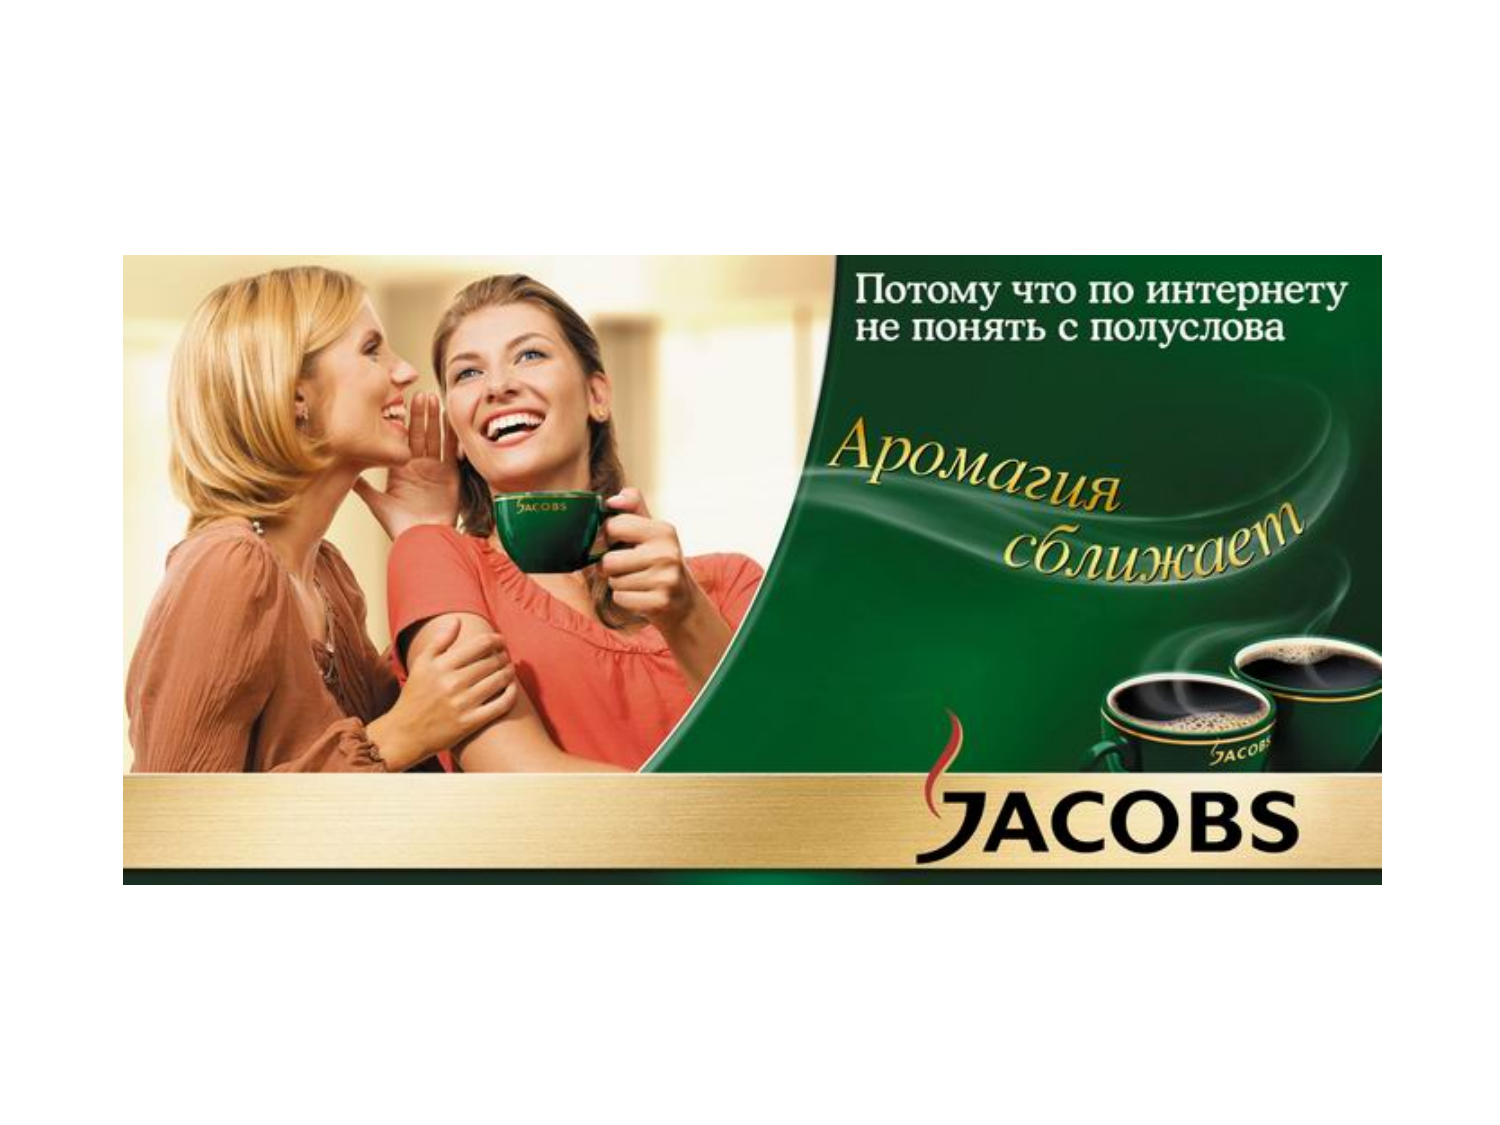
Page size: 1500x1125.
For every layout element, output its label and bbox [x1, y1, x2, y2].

picture [123, 255, 1382, 885]
